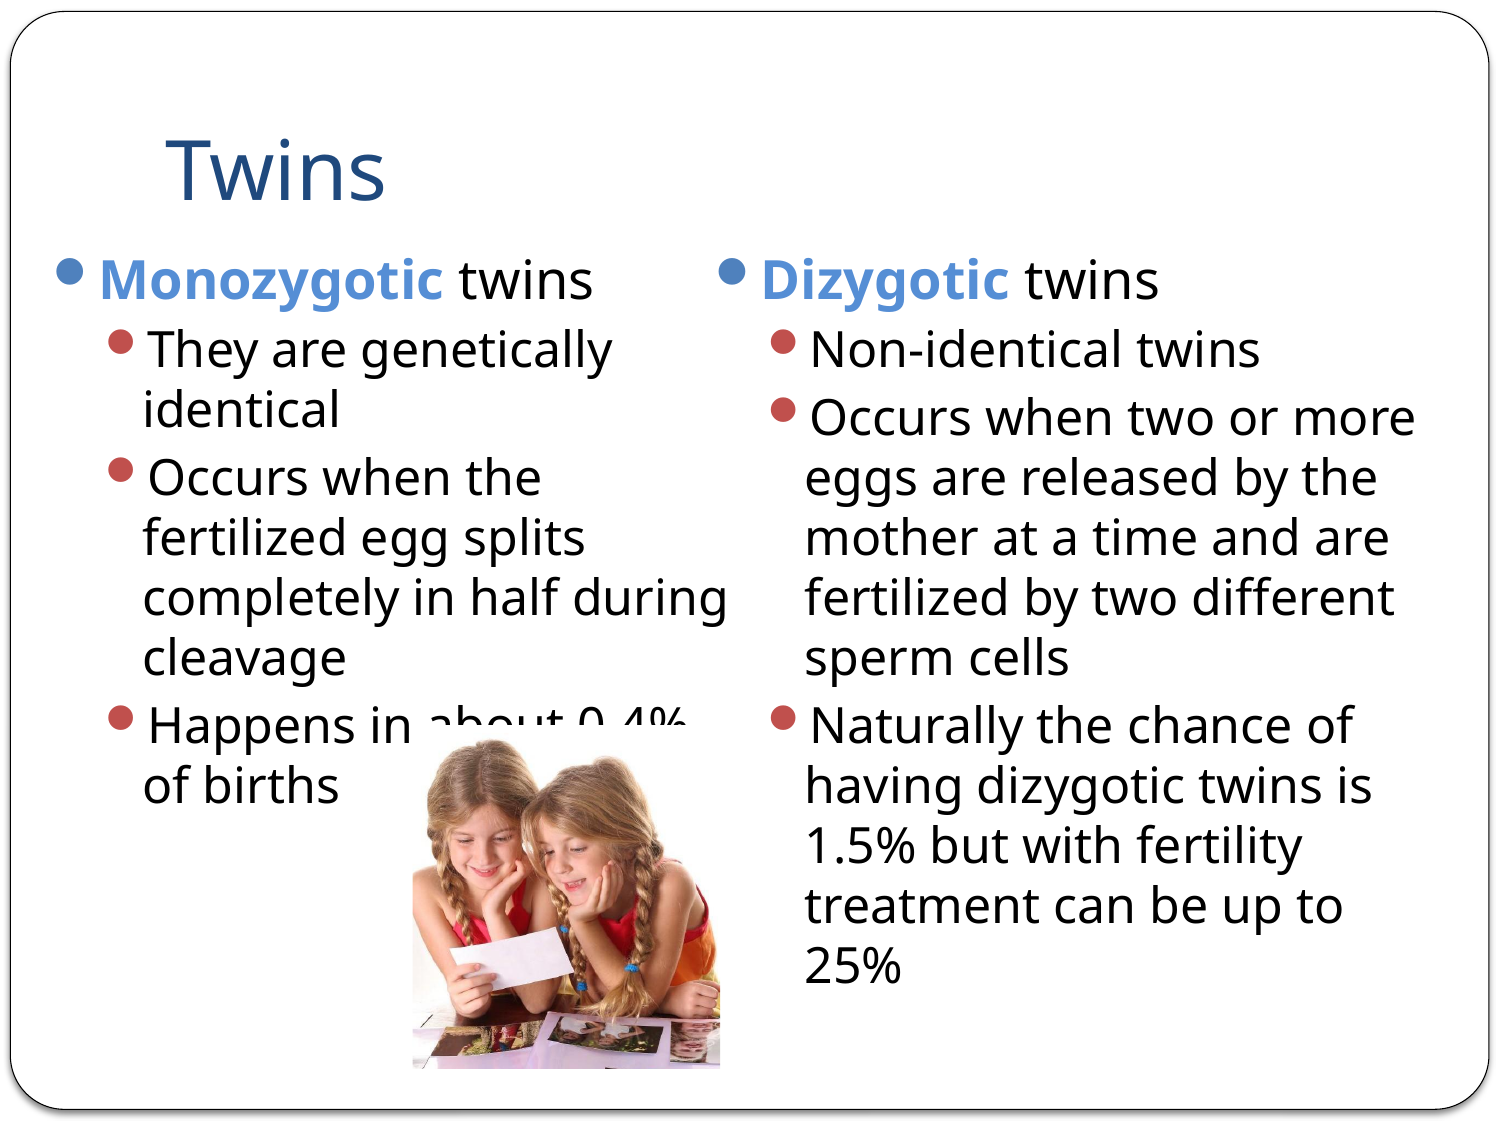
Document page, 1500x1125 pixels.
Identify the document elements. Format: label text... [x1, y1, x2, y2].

list Monozygotic twins They are genetically identical Occurs when the fertilized egg splits completely in half during cleavage Happens in about 0.4% of births [37, 237, 699, 988]
title Twins [150, 45, 1425, 233]
picture [412, 724, 721, 1069]
list Dizygotic twins Non-identical twins Occurs when two or more eggs are released by the mother at a time and are fertilized by two different sperm cells Naturally the chance of having dizygotic twins is 1.5% but with fertility treatment can be up to 25% [699, 237, 1450, 988]
